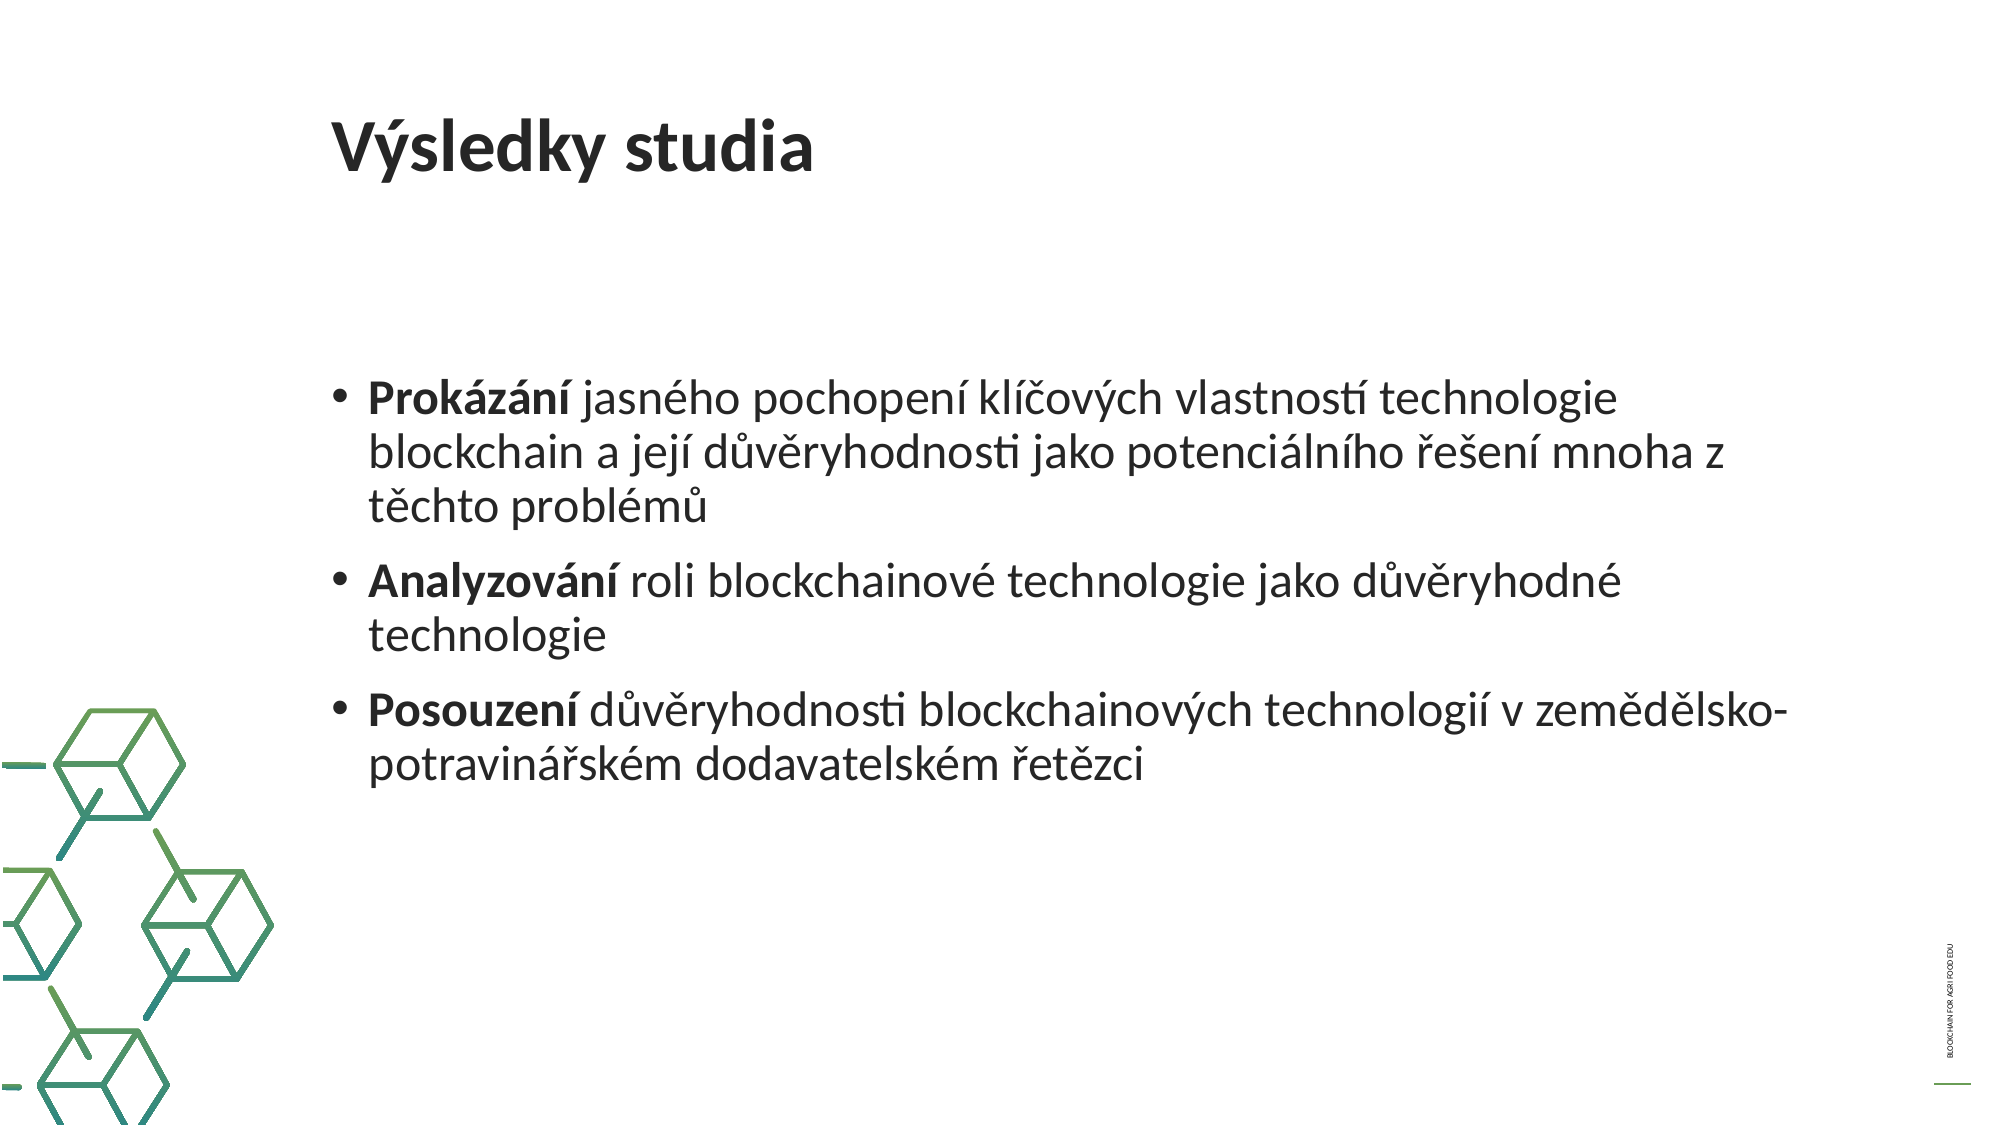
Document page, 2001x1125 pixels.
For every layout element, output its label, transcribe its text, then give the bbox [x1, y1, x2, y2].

list Výsledky studia [316, 99, 1869, 267]
list Prokázání jasného pochopení klíčových vlastností technologie blockchain a její důvěryhodnosti jako potenciálního řešení mnoha z těchto problémů Analyzování roli blockchainové technologie jako důvěryhodné technologie Posouzení důvěryhodnosti blockchainových technologií v zemědělsko-potravinářském dodavatelském řetězci [316, 363, 1861, 874]
